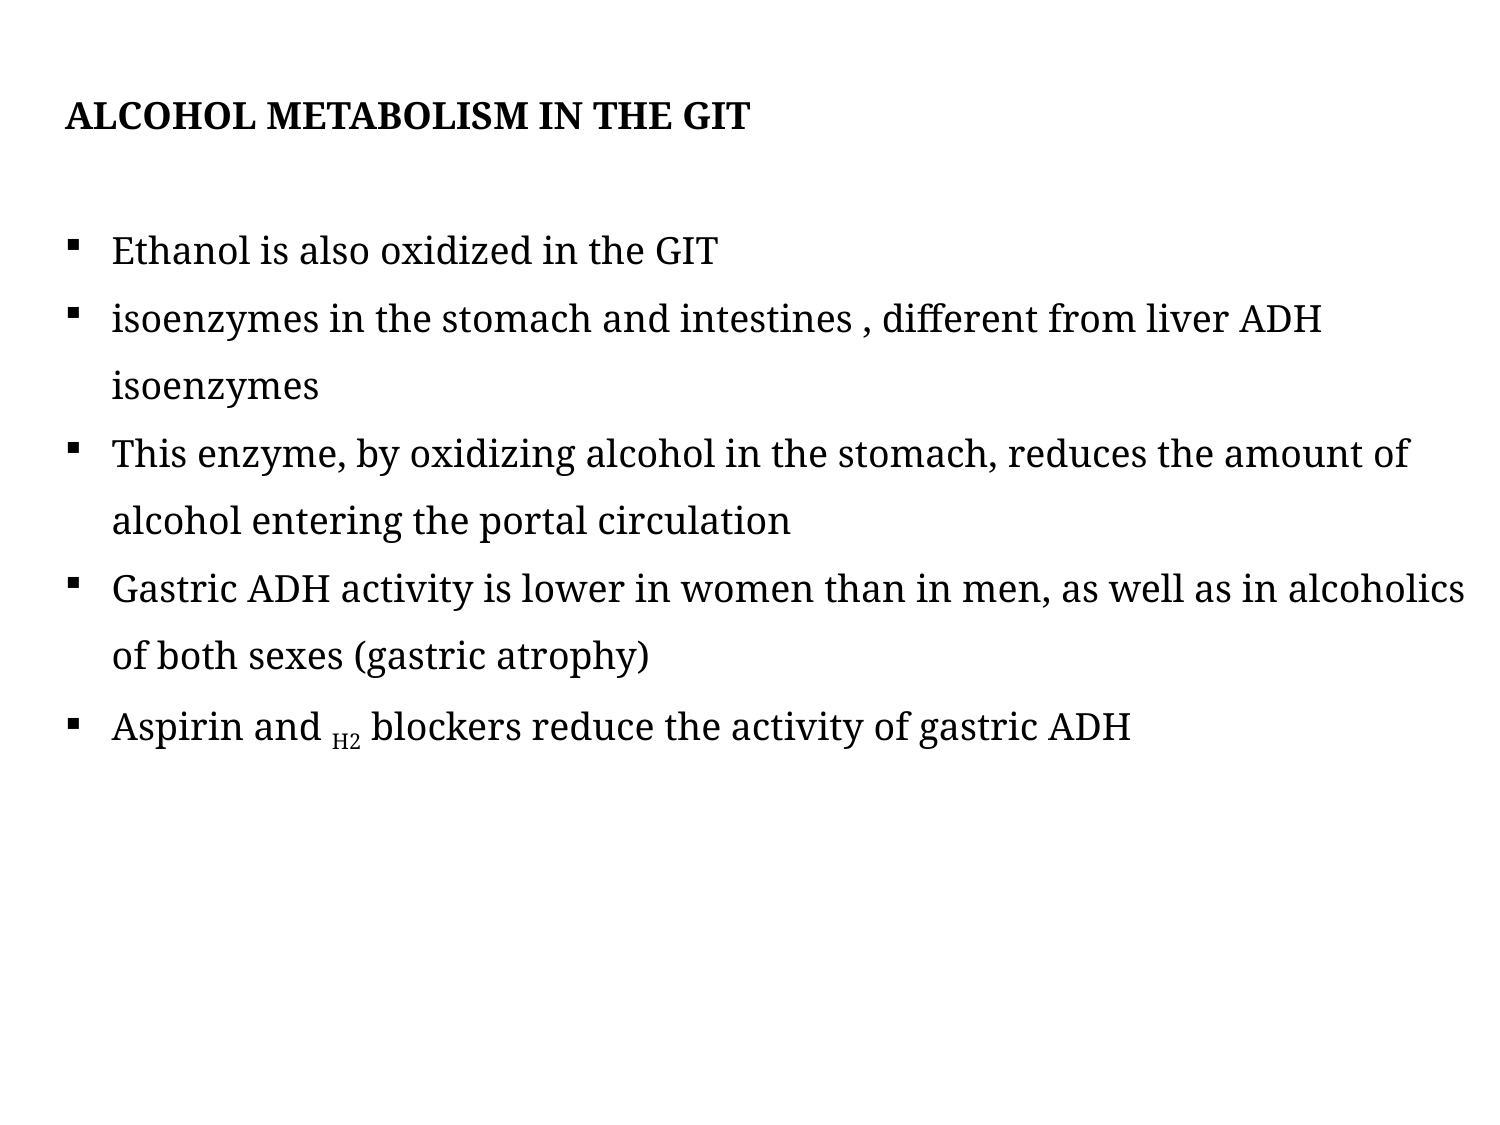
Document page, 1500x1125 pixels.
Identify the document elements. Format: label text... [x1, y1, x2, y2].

text_box ALCOHOL METABOLISM IN THE GIT Ethanol is also oxidized in the GIT isoenzymes in the stomach and intestines , different from liver ADH isoenzymes This enzyme, by oxidizing alcohol in the stomach, reduces the amount of alcohol entering the portal circulation Gastric ADH activity is lower in women than in men, as well as in alcoholics of both sexes (gastric atrophy) Aspirin and H2 blockers reduce the activity of gastric ADH [49, 62, 1488, 762]
